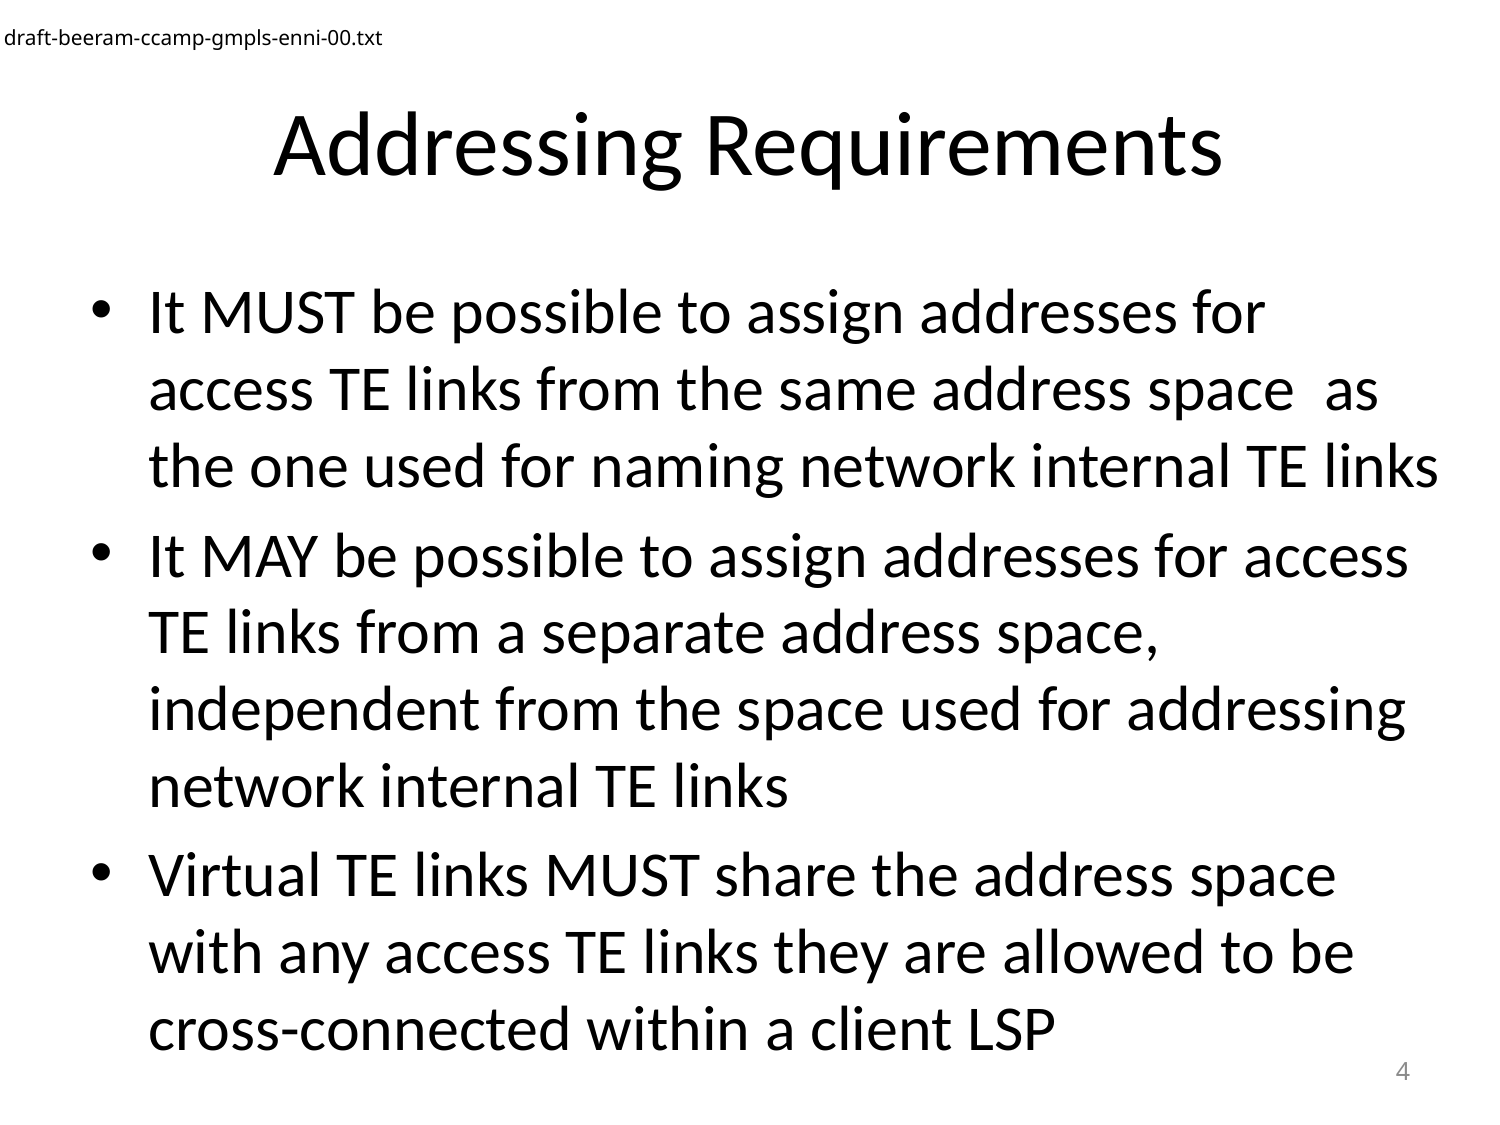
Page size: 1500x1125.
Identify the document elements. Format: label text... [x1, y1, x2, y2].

slide_number 4 [1074, 1042, 1425, 1103]
list It MUST be possible to assign addresses for access TE links from the same address space as the one used for naming network internal TE links It MAY be possible to assign addresses for access TE links from a separate address space, independent from the space used for addressing network internal TE links Virtual TE links MUST share the address space with any access TE links they are allowed to be cross-connected within a client LSP [75, 262, 1463, 1088]
title Addressing Requirements [75, 45, 1425, 233]
text_box draft-beeram-ccamp-gmpls-enni-00.txt [0, 17, 398, 58]
